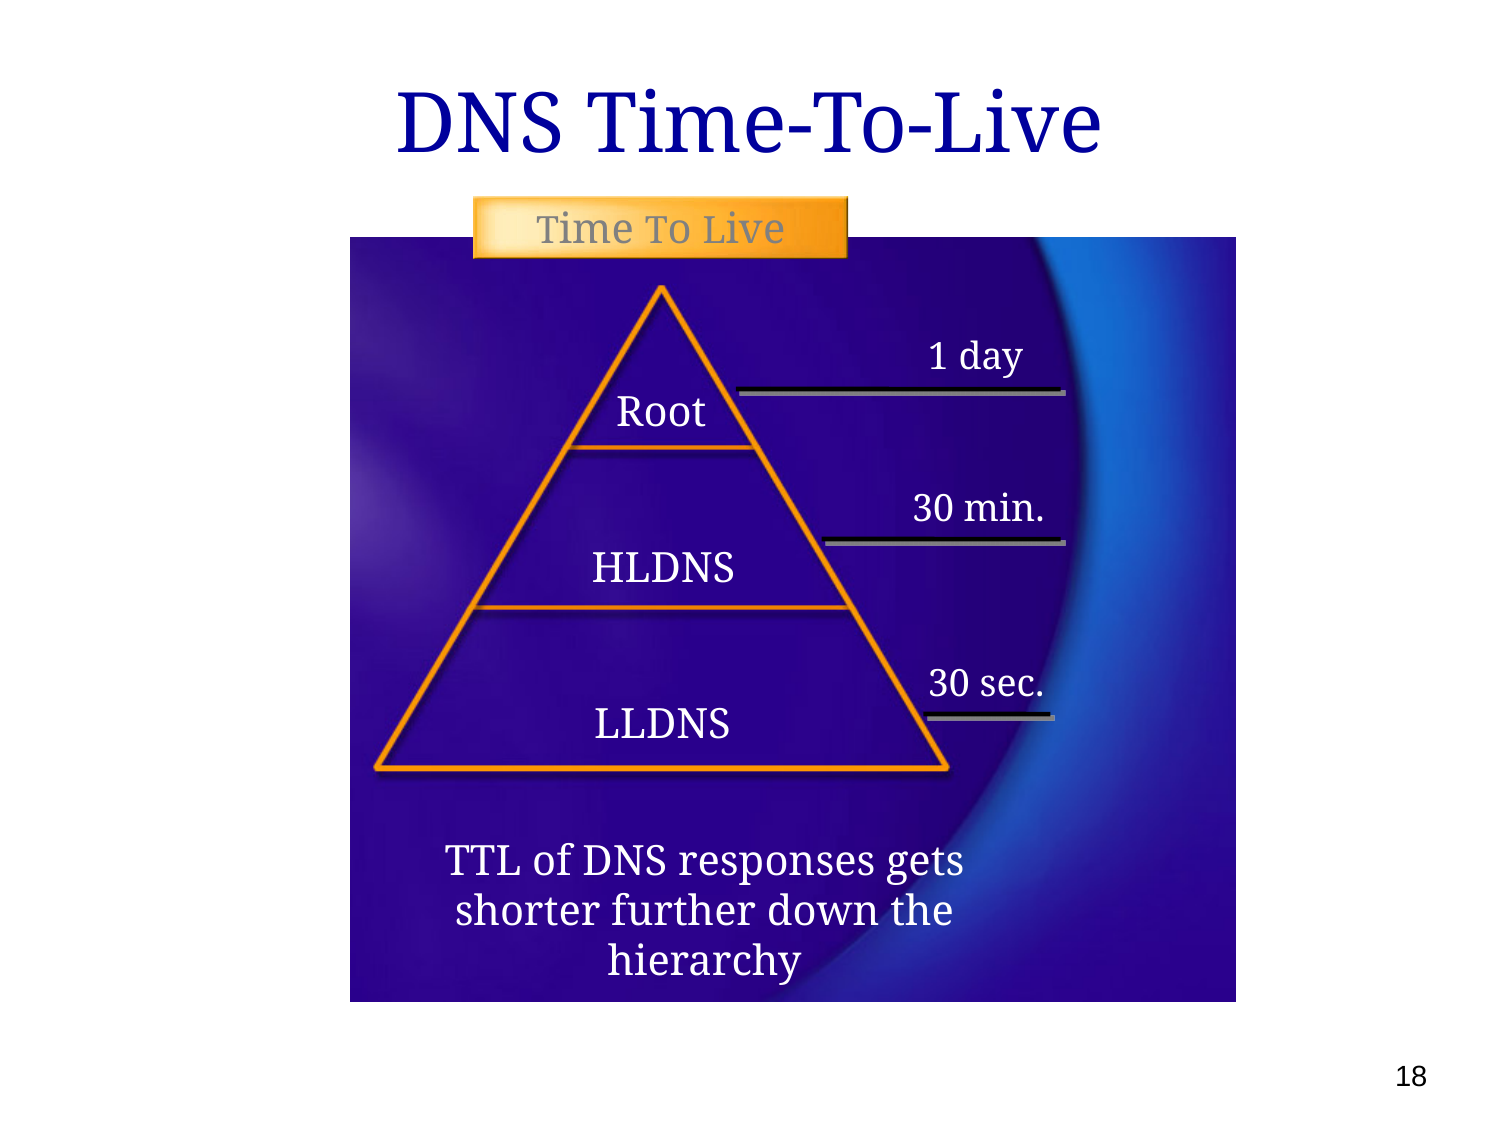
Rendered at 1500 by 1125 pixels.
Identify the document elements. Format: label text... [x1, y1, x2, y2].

text_box [473, 196, 510, 235]
text_box [811, 196, 849, 235]
picture [349, 237, 1236, 1002]
slide_number 18 [1092, 1021, 1443, 1101]
title DNS Time-To-Live [74, 47, 1426, 191]
text_box Time To Live [510, 194, 811, 235]
